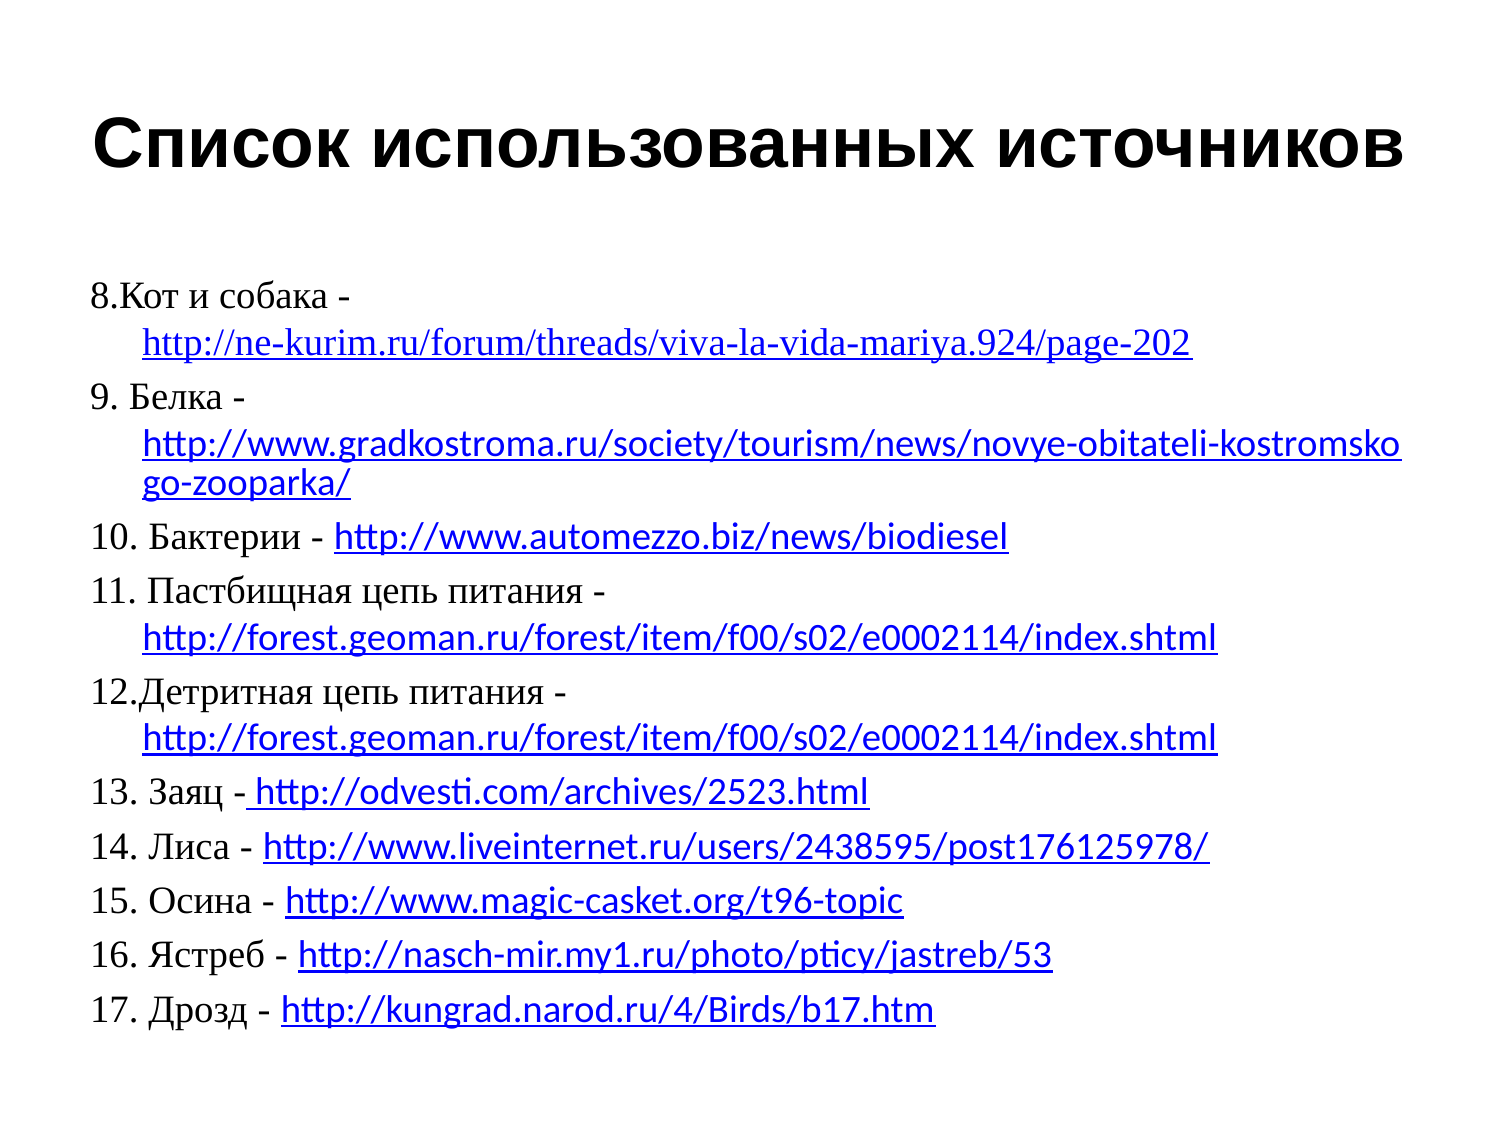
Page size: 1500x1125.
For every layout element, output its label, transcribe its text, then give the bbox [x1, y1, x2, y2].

title Список использованных источников [74, 44, 1426, 233]
list 8.Кот и собака - http://ne-kurim.ru/forum/threads/viva-la-vida-mariya.924/page-202 9. Белка - http://www.gradkostroma.ru/society/tourism/news/novye-obitateli-kostromskogo-zooparka/ 10. Бактерии - http://www.automezzo.biz/news/biodiesel 11. Пастбищная цепь питания - http://forest.geoman.ru/forest/item/f00/s02/e0002114/index.shtml 12.Детритная цепь питания - http://forest.geoman.ru/forest/item/f00/s02/e0002114/index.shtml 13. Заяц - http://odvesti.com/archives/2523.html 14. Лиса - http://www.liveinternet.ru/users/2438595/post176125978/ 15. Осина - http://www.magic-casket.org/t96-topic 16. Ястреб - http://nasch-mir.my1.ru/photo/pticy/jastreb/53 17. Дрозд - http://kungrad.narod.ru/4/Birds/b17.htm [74, 262, 1426, 1006]
